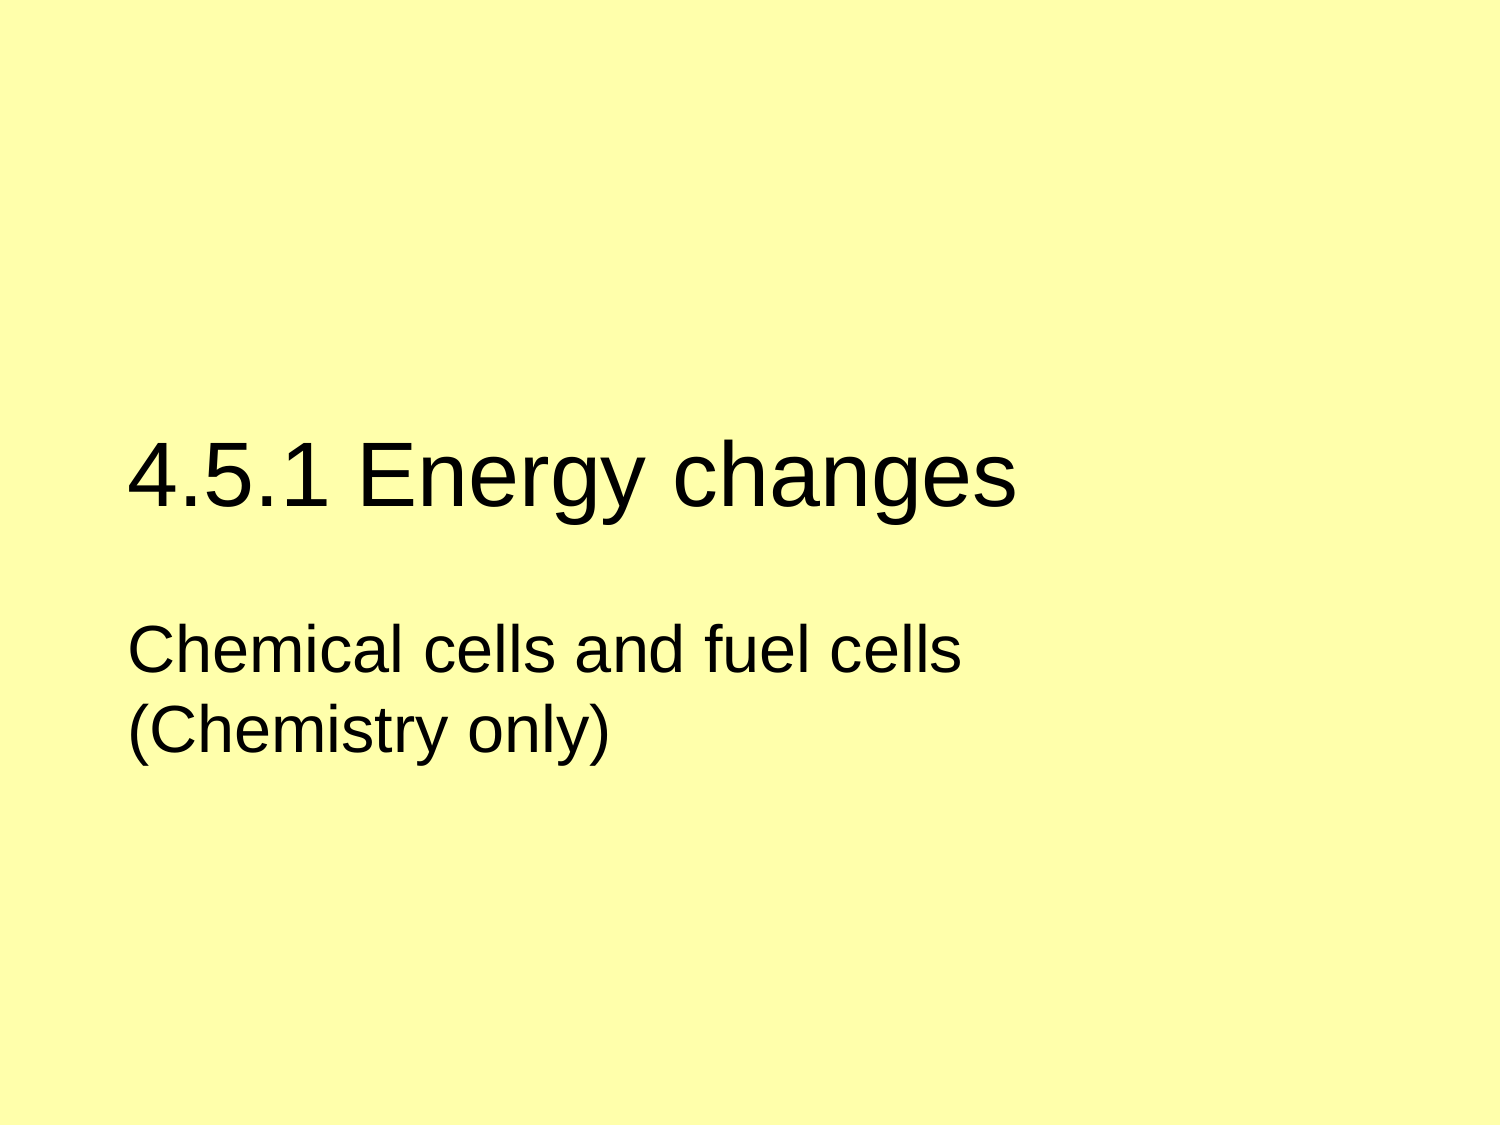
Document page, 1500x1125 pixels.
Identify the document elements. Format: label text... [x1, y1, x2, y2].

subtitle Chemical cells and fuel cells (Chemistry only) [112, 597, 1293, 886]
title 4.5.1 Energy changes [112, 349, 1388, 591]
